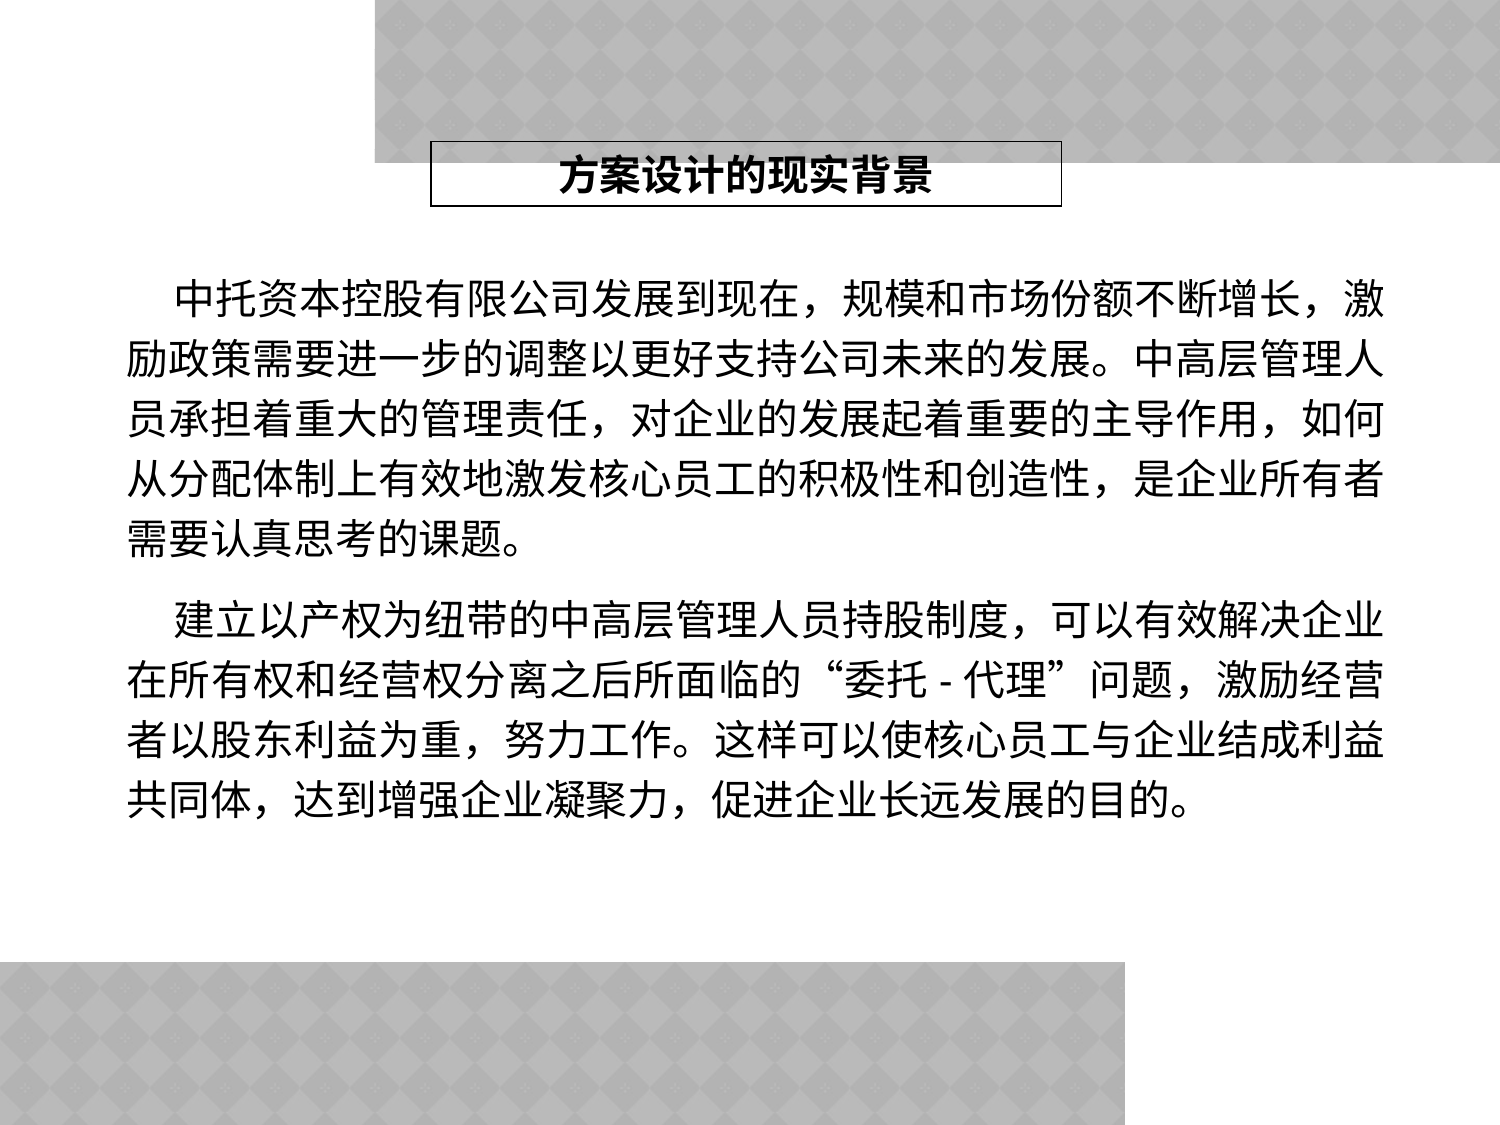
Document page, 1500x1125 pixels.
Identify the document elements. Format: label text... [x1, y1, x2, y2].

text_box 中托资本控股有限公司发展到现在，规模和市场份额不断增长，激励政策需要进一步的调整以更好支持公司未来的发展。中高层管理人员承担着重大的管理责任，对企业的发展起着重要的主导作用，如何从分配体制上有效地激发核心员工的积极性和创造性，是企业所有者需要认真思考的课题。 建立以产权为纽带的中高层管理人员持股制度，可以有效解决企业在所有权和经营权分离之后所面临的“委托-代理”问题，激励经营者以股东利益为重，努力工作。这样可以使核心员工与企业结成利益共同体，达到增强企业凝聚力，促进企业长远发展的目的。 [111, 255, 1400, 906]
text_box 方案设计的现实背景 [430, 141, 1062, 207]
